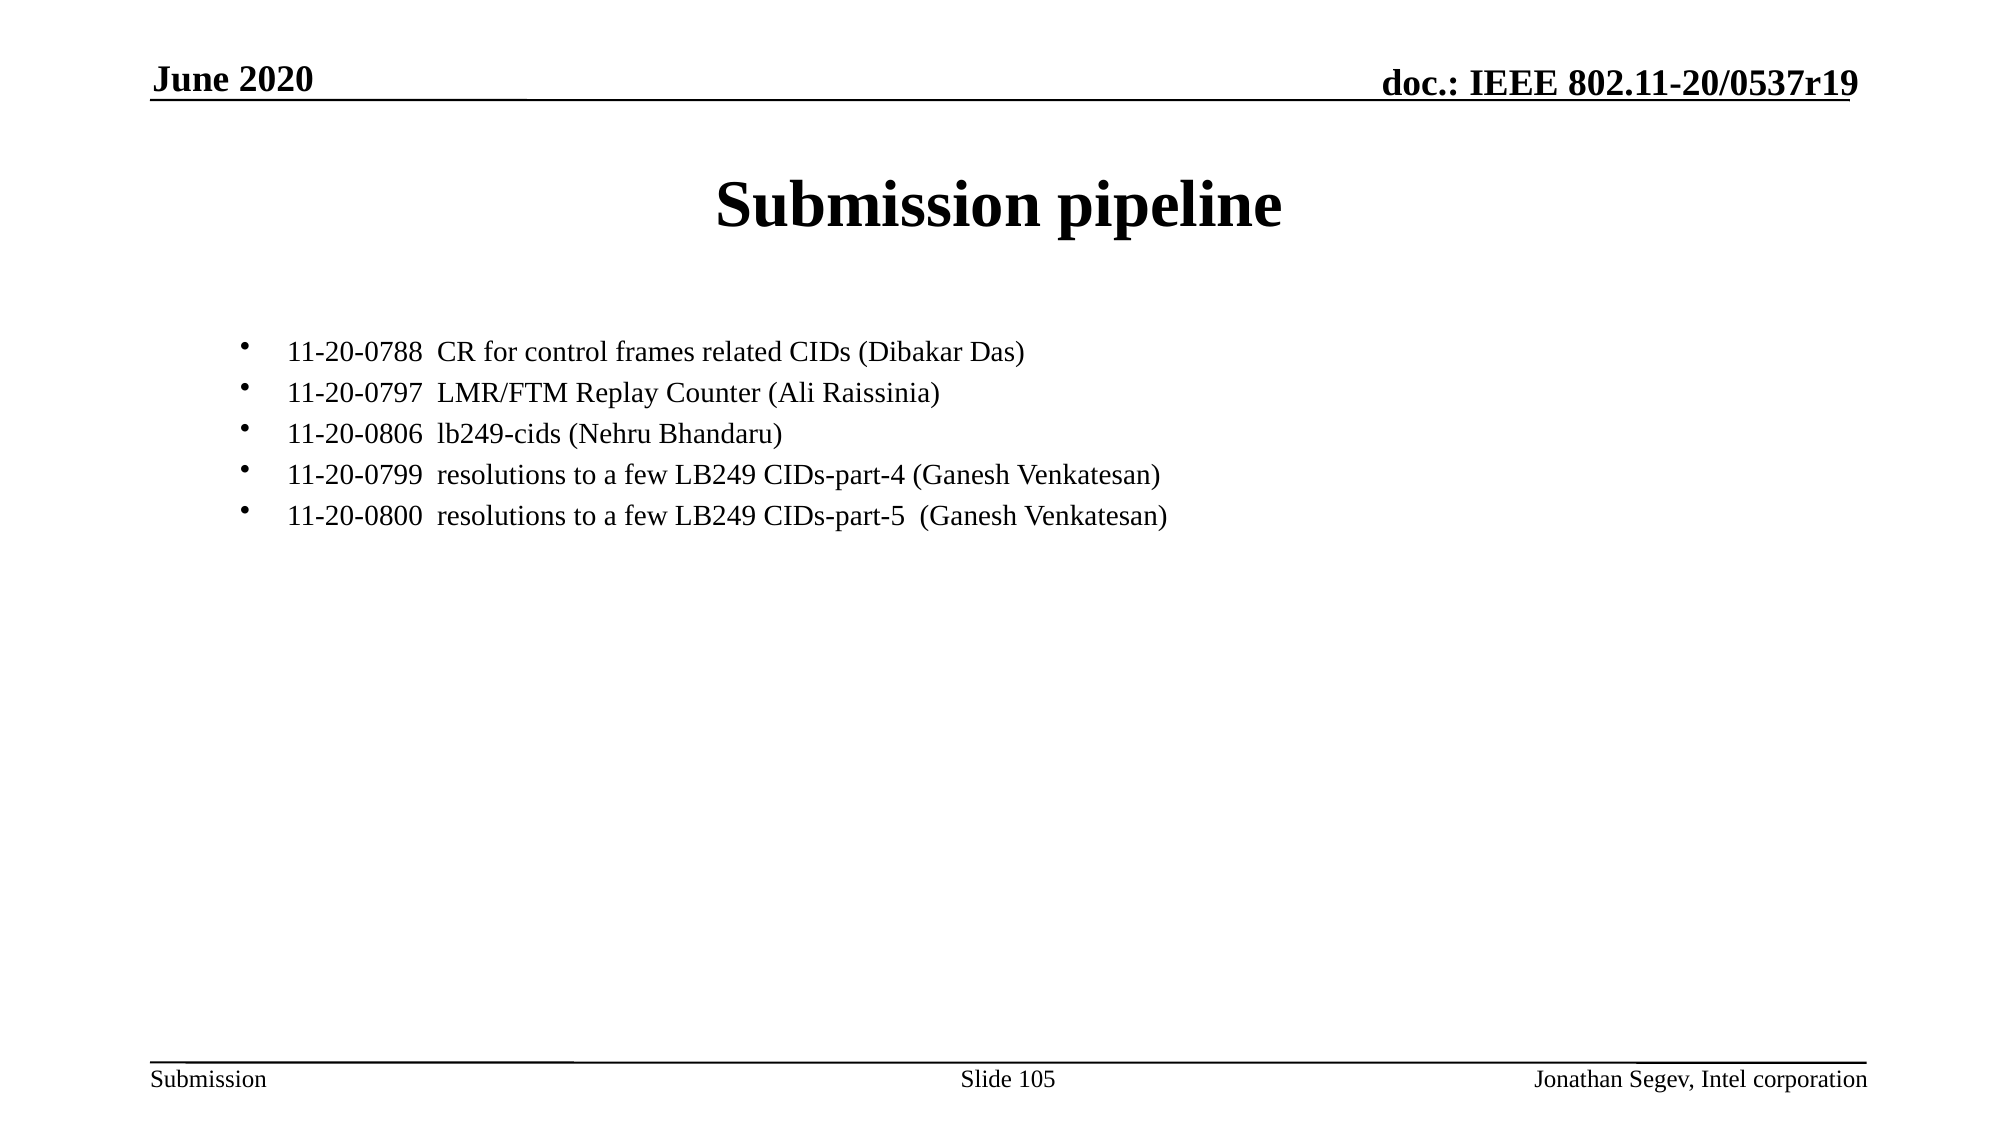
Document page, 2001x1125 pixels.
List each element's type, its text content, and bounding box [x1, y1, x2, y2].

title Submission pipeline [149, 112, 1850, 288]
list 11-20-0788 CR for control frames related CIDs (Dibakar Das) 11-20-0797 LMR/FTM Replay Counter (Ali Raissinia) 11-20-0806 lb249-cids (Nehru Bhandaru) 11-20-0799 resolutions to a few LB249 CIDs-part-4 (Ganesh Venkatesan) 11-20-0800 resolutions to a few LB249 CIDs-part-5 (Ganesh Venkatesan) [149, 324, 1850, 1000]
slide_number Slide 105 [950, 1061, 1067, 1123]
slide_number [152, 54, 563, 100]
footer Jonathan Segev, Intel corporation [1171, 1061, 1869, 1093]
